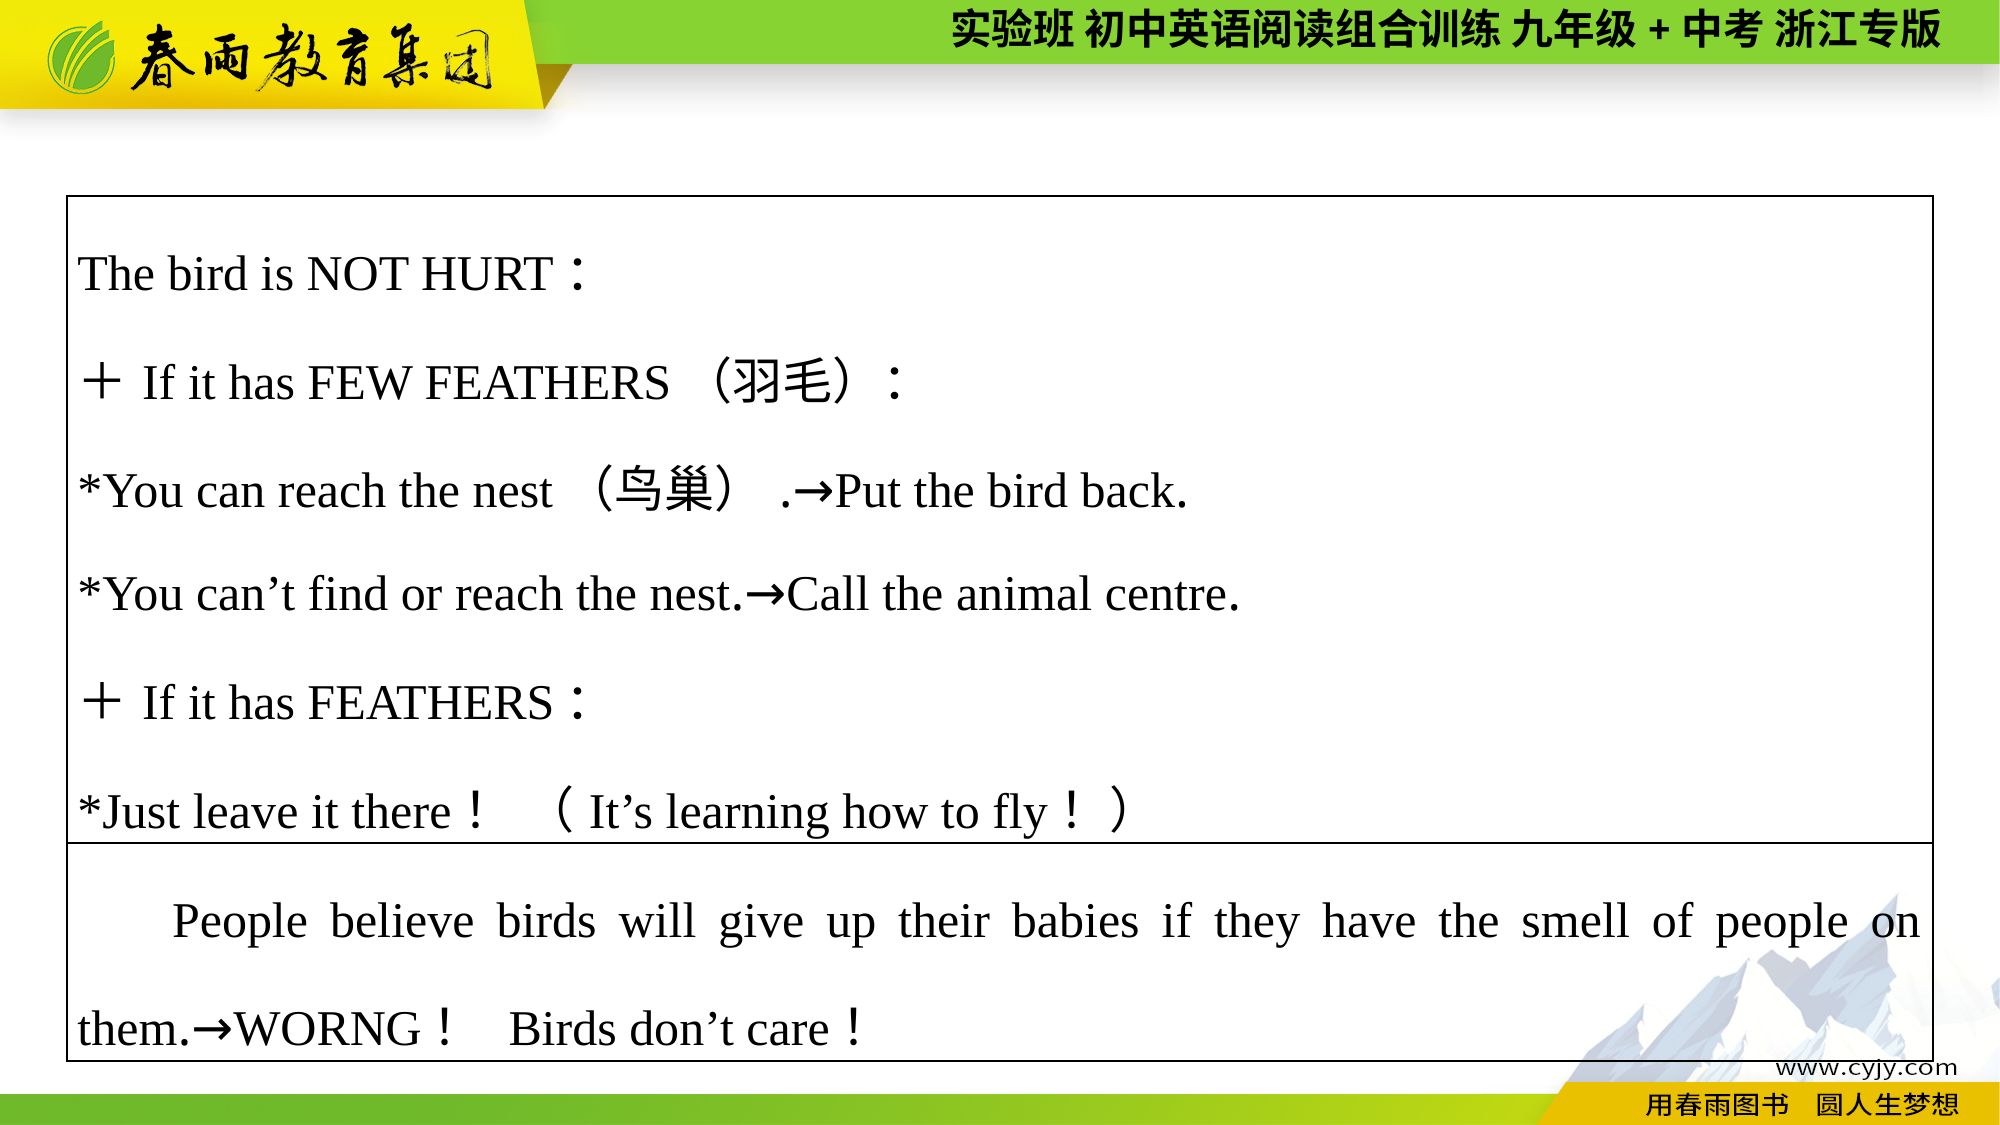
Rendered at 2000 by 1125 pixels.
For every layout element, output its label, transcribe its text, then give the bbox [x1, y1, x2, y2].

picture [0, 0, 2000, 1125]
table_cell People believe birds will give up their babies if they have the smell of people on them.→WORNG！ Birds don’t care！ [68, 844, 1932, 1060]
table_header The bird is NOT HURT： ＋If it has FEW FEATHERS（羽毛）： *You can reach the nest（鸟巢）.→Put the bird back. *You can’t find or reach the nest.→Call the animal centre. ＋If it has FEATHERS： *Just leave it there！ （It’s learning how to fly！） [68, 197, 1932, 842]
